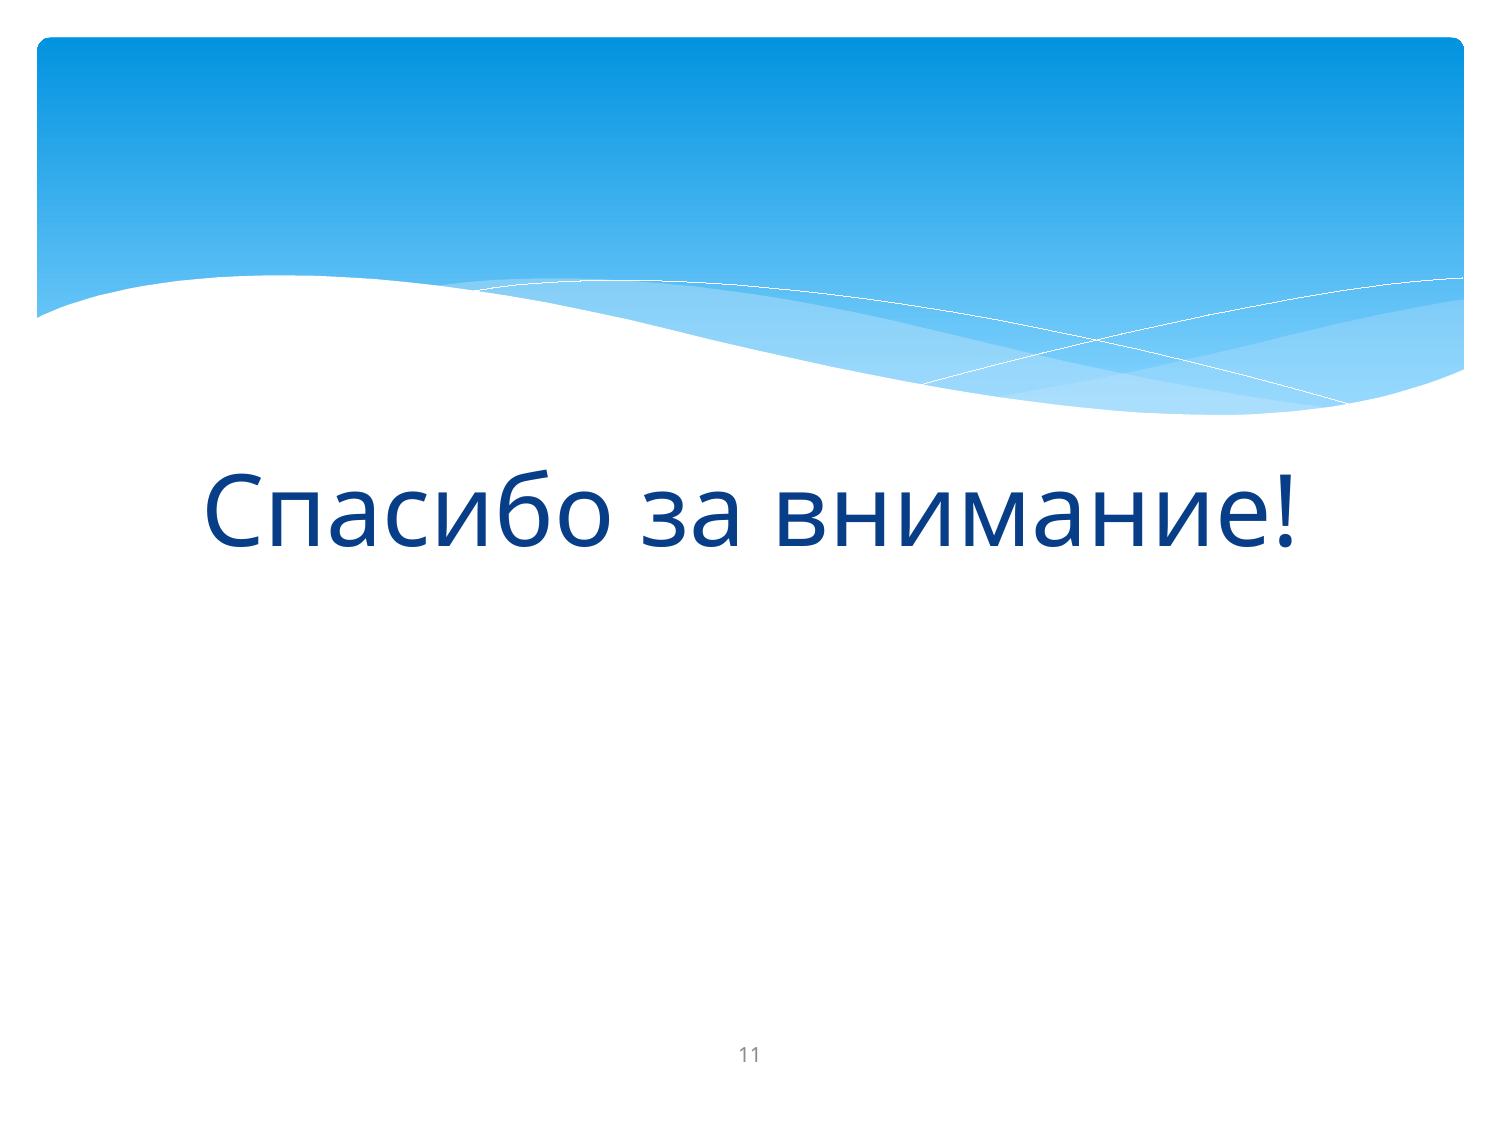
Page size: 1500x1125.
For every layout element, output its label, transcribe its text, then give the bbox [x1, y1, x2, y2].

list Спасибо за внимание! [143, 438, 1359, 1005]
slide_number 11 [654, 1025, 846, 1086]
